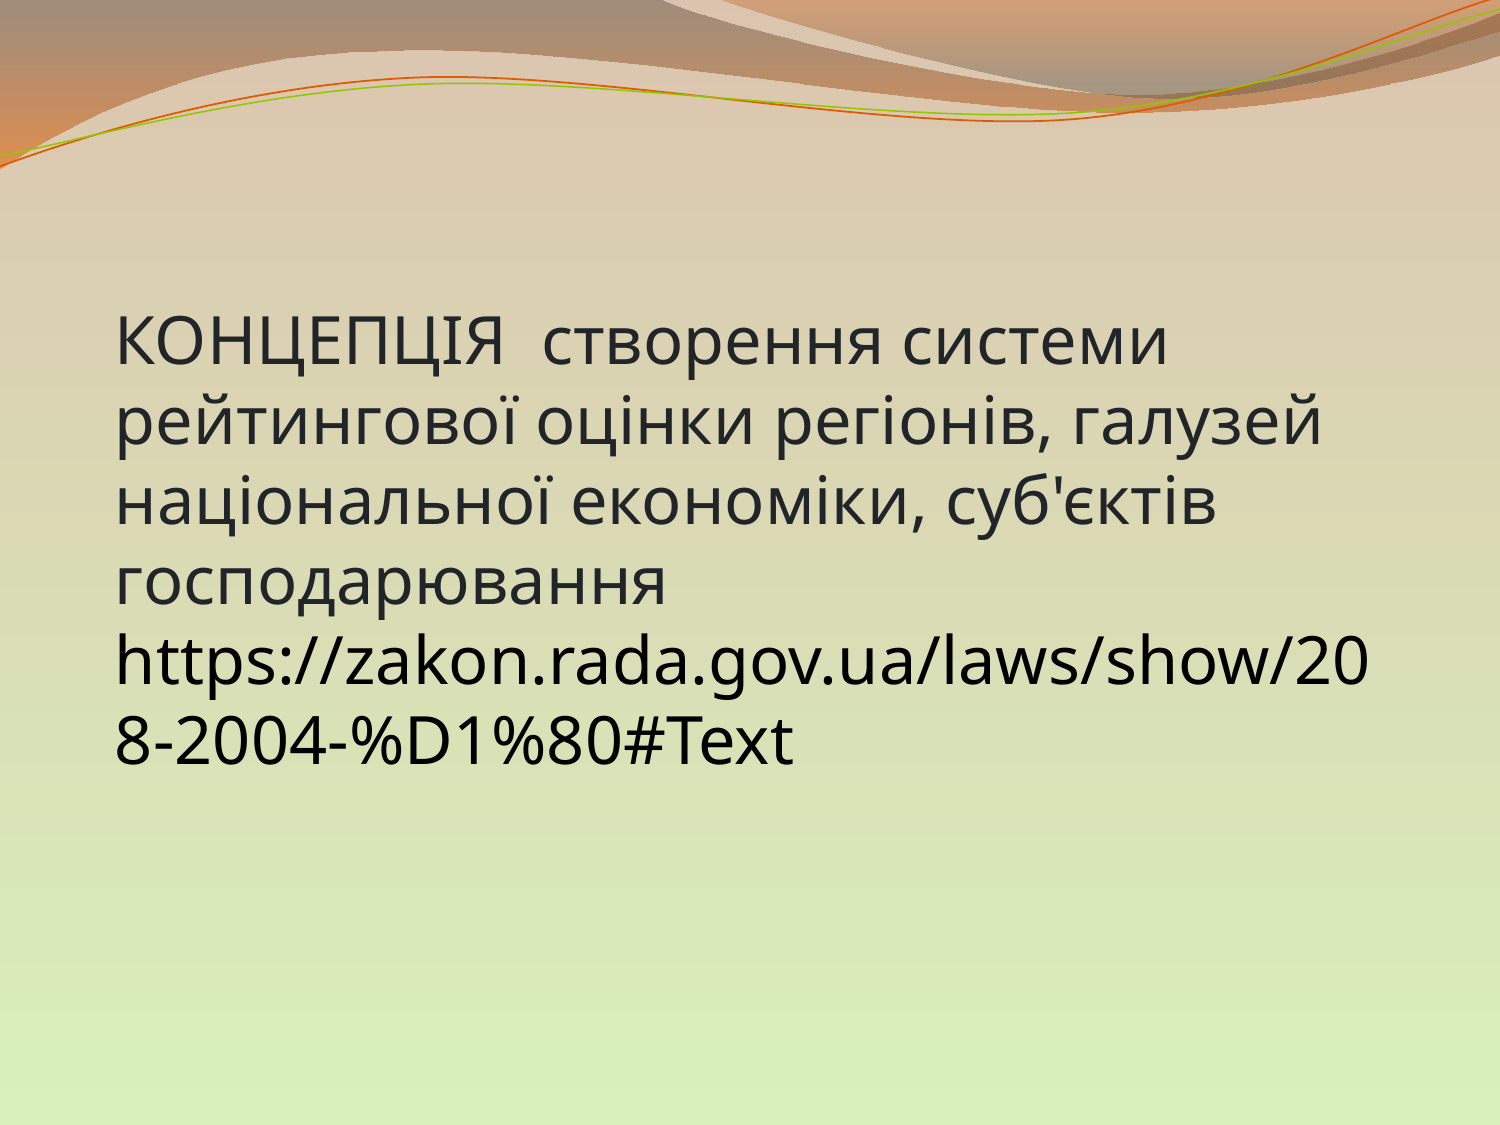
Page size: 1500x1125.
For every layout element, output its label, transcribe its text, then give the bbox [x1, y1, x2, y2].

text_box КОНЦЕПЦІЯ створення системи рейтингової оцінки регіонів, галузей національної економіки, суб'єктів господарювання https://zakon.rada.gov.ua/laws/show/208-2004-%D1%80#Text [100, 290, 1400, 831]
